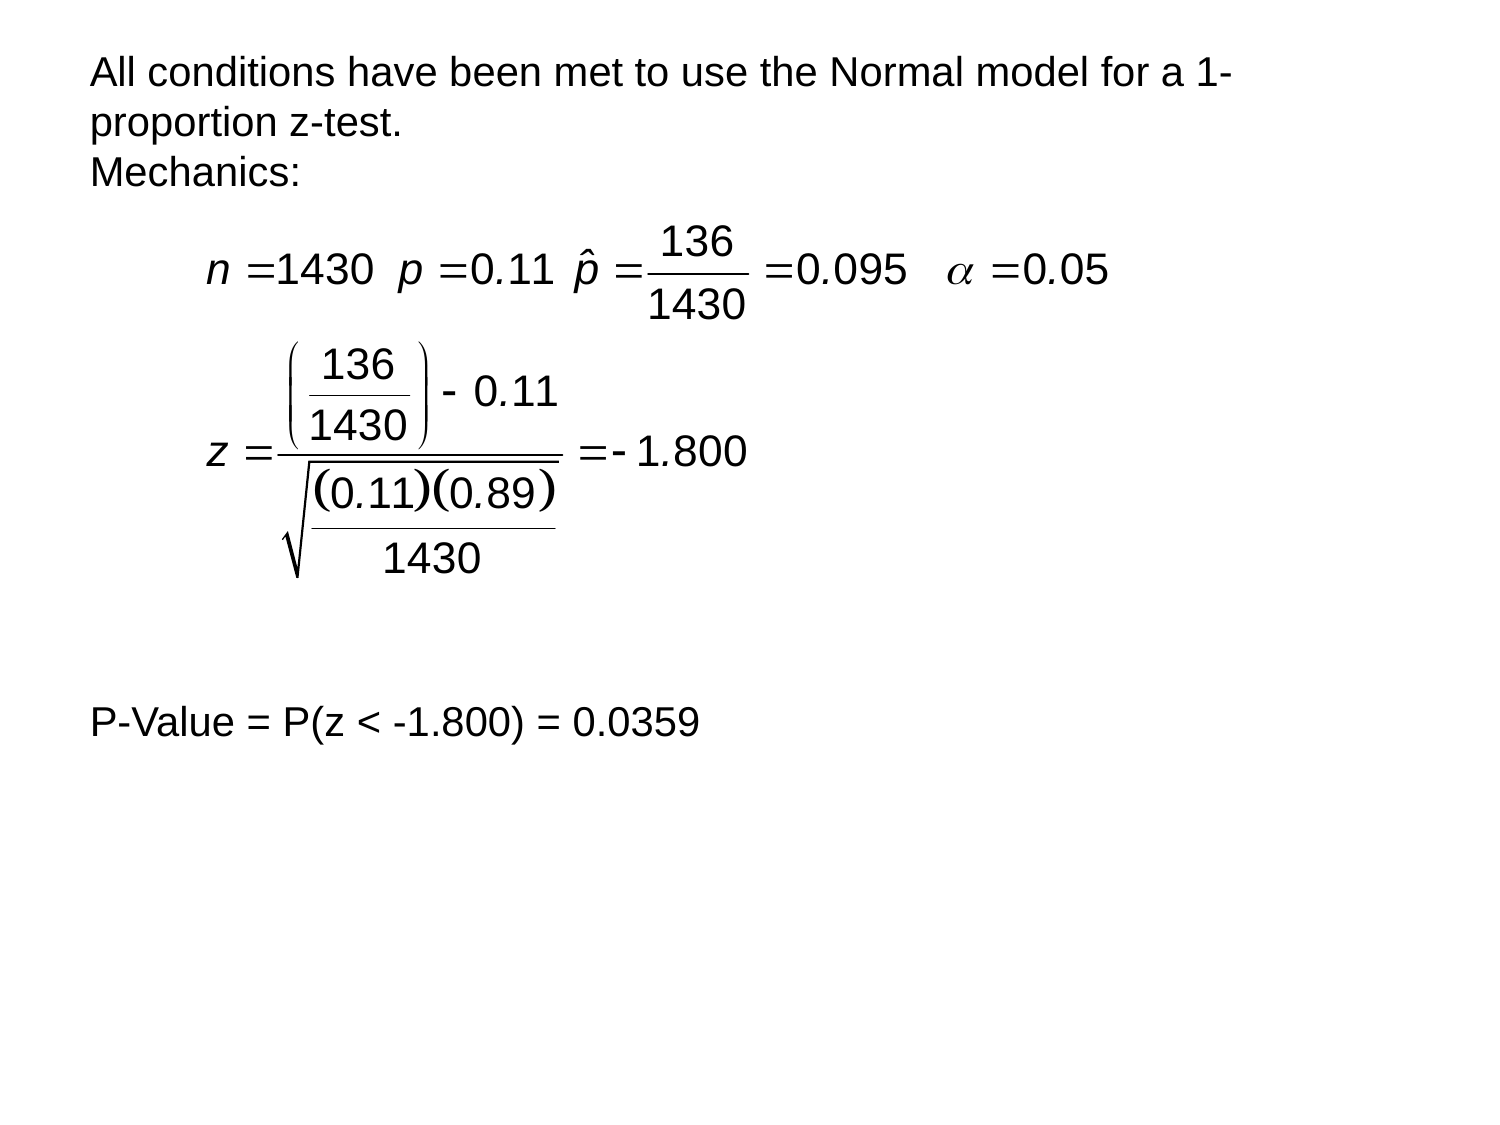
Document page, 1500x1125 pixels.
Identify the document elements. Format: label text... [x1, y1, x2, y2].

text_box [199, 212, 1117, 589]
text_box All conditions have been met to use the Normal model for a 1-proportion z-test. Mechanics: P-Value = P(z < -1.800) = 0.0359 [75, 37, 1388, 753]
